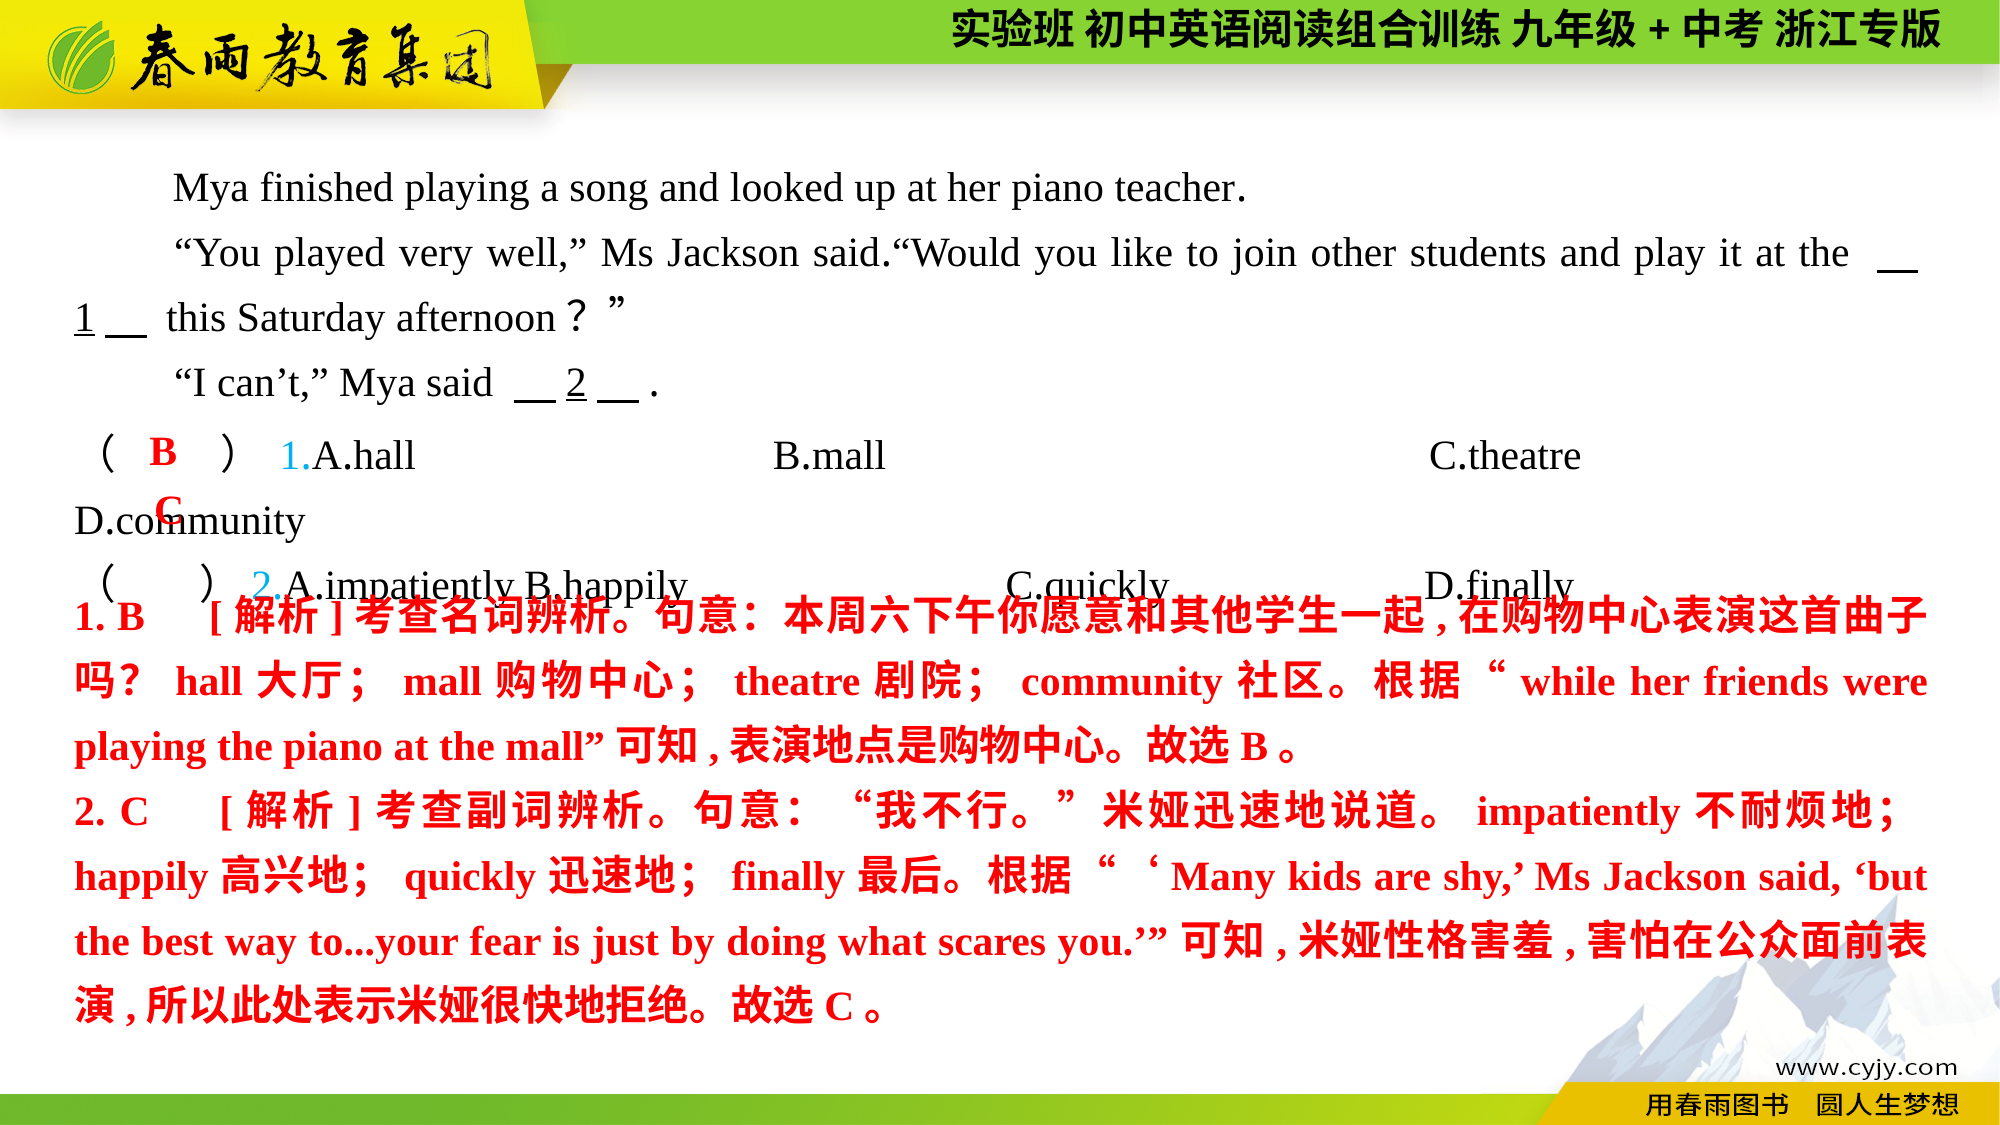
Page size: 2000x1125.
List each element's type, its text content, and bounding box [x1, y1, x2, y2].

text_box C [139, 475, 200, 541]
text_box 1. B [解析]考查名词辨析。句意：本周六下午你愿意和其他学生一起,在购物中心表演这首曲子吗？hall大厅；mall购物中心；theatre剧院；community社区。根据“while her friends were playing the piano at the mall”可知,表演地点是购物中心。故选B。 2. C [解析]考查副词辨析。句意：“我不行。”米娅迅速地说道。impatiently不耐烦地；happily高兴地；quickly迅速地；finally最后。根据“‘Many kids are shy,’ Ms Jackson said, ‘but the best way to...your fear is just by doing what scares you.’”可知,米娅性格害羞,害怕在公众面前表演,所以此处表示米娅很快地拒绝。故选C。 [59, 566, 1944, 1037]
list Mya finished playing a song and looked up at her piano teacher. “You played very well,” Ms Jackson said.“Would you like to join other students and play it at the 1 this Saturday afternoon？” “I can’t,” Mya said 2 . [59, 137, 1944, 405]
text_box B [134, 401, 193, 482]
text_box （ ）1.A.hall B.mall C.theatre D.community （ ）2.A.impatiently B.happily C.quickly D.finally [59, 405, 1944, 566]
picture [0, 0, 2000, 1125]
